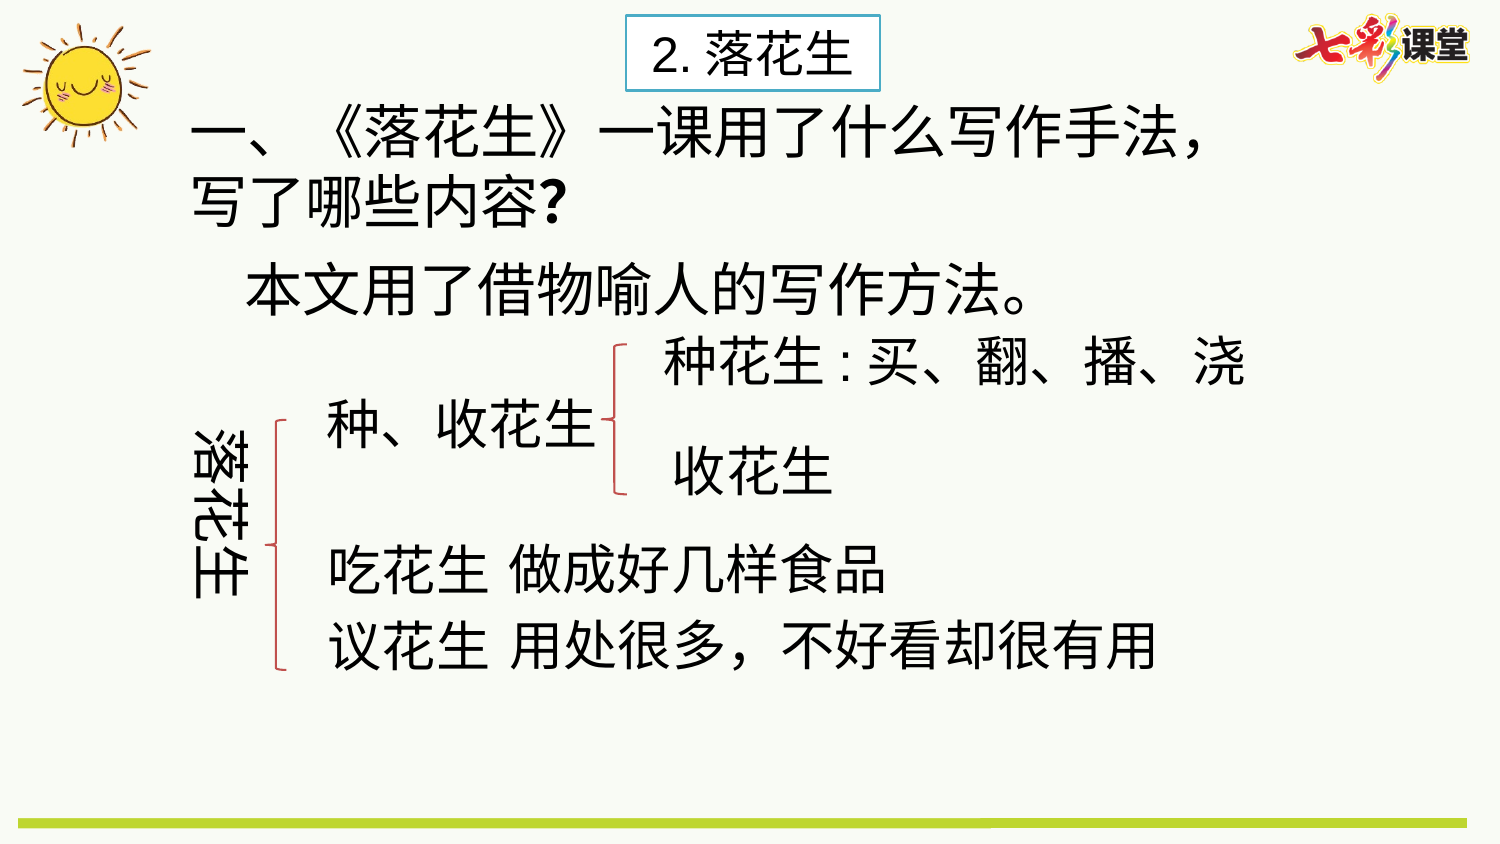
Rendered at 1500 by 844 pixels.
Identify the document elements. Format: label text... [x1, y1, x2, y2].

text_box 种花生:买、翻、播、浇 [648, 319, 1262, 400]
text_box 一、《落花生》一课用了什么写作手法，写了哪些内容？ [174, 87, 1270, 243]
picture [18, 771, 1467, 844]
text_box 用处很多，不好看却很有用 [494, 603, 1176, 684]
picture [1291, 9, 1472, 87]
text_box 种、收花生 [311, 383, 613, 463]
text_box 本文用了借物喻人的写作方法。 [230, 245, 1076, 331]
text_box 做成好几样食品 [493, 527, 904, 608]
picture [0, 0, 173, 172]
text_box 吃花生 [312, 529, 493, 604]
text_box 落花生 [164, 412, 266, 605]
text_box 议花生 [312, 604, 506, 685]
text_box [266, 418, 287, 671]
text_box 2.落花生 [625, 14, 881, 92]
text_box [600, 343, 627, 496]
text_box 收花生 [657, 430, 850, 511]
